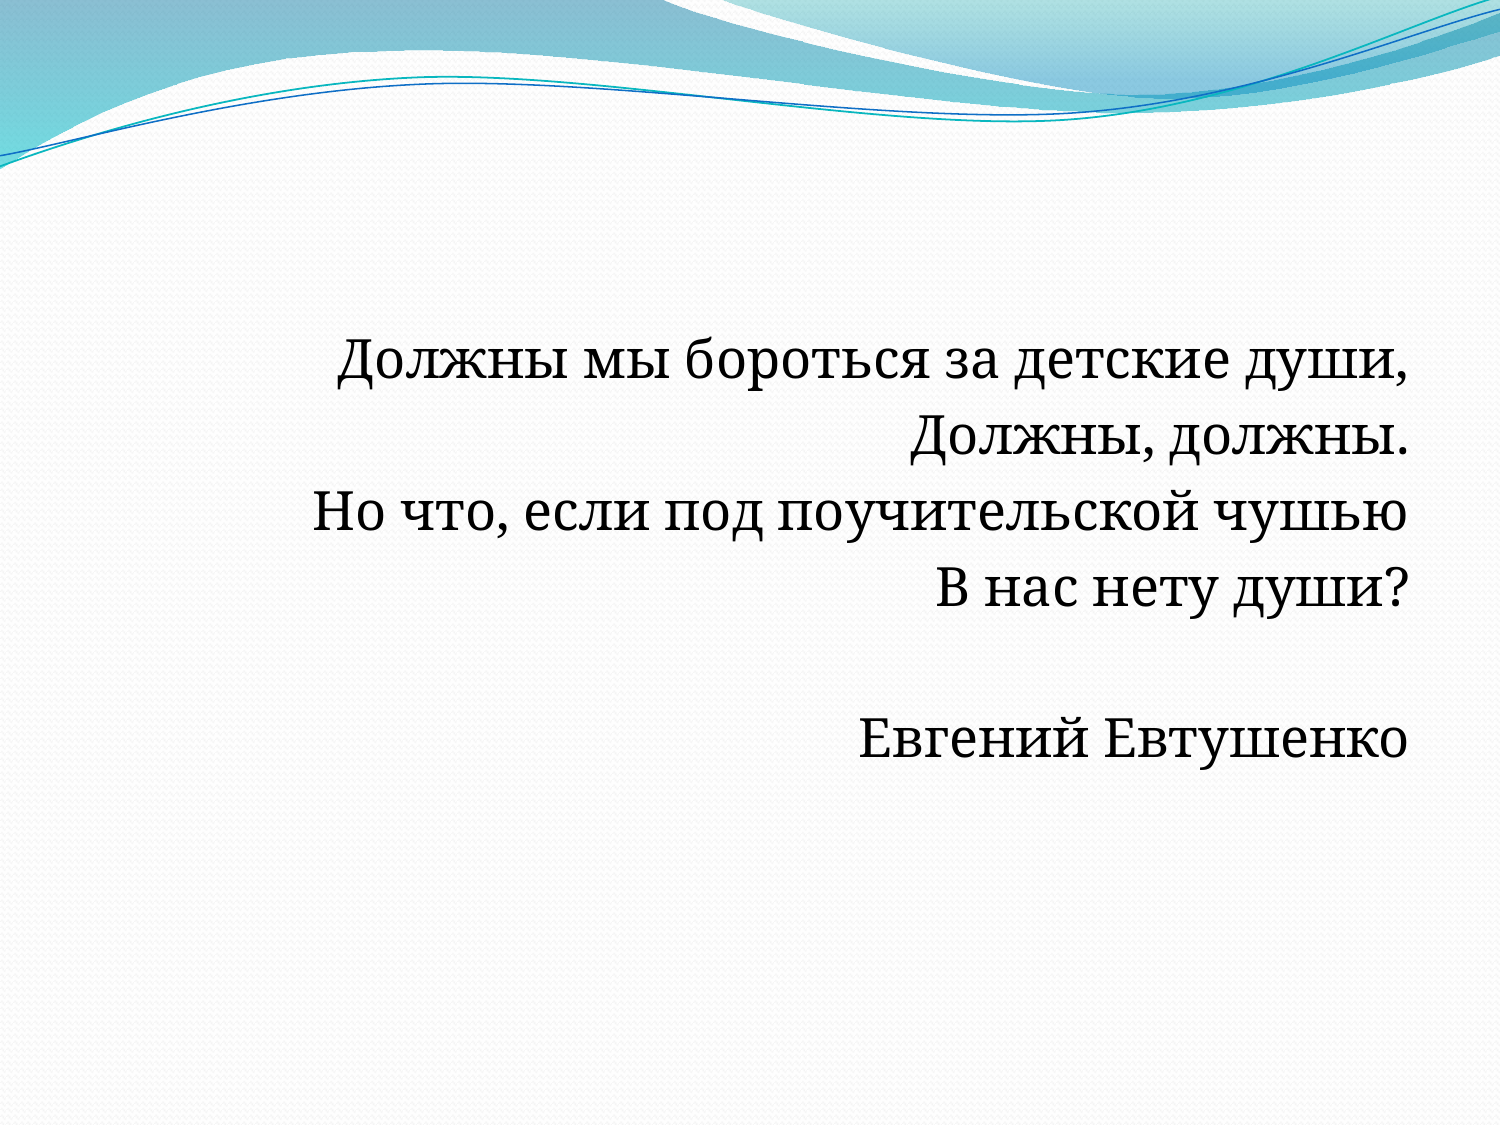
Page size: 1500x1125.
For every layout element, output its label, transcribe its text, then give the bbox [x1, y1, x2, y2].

list Должны мы бороться за детские души, Должны, должны. Но что, если под поучительской чушью В нас нету души? Евгений Евтушенко [75, 317, 1425, 1038]
